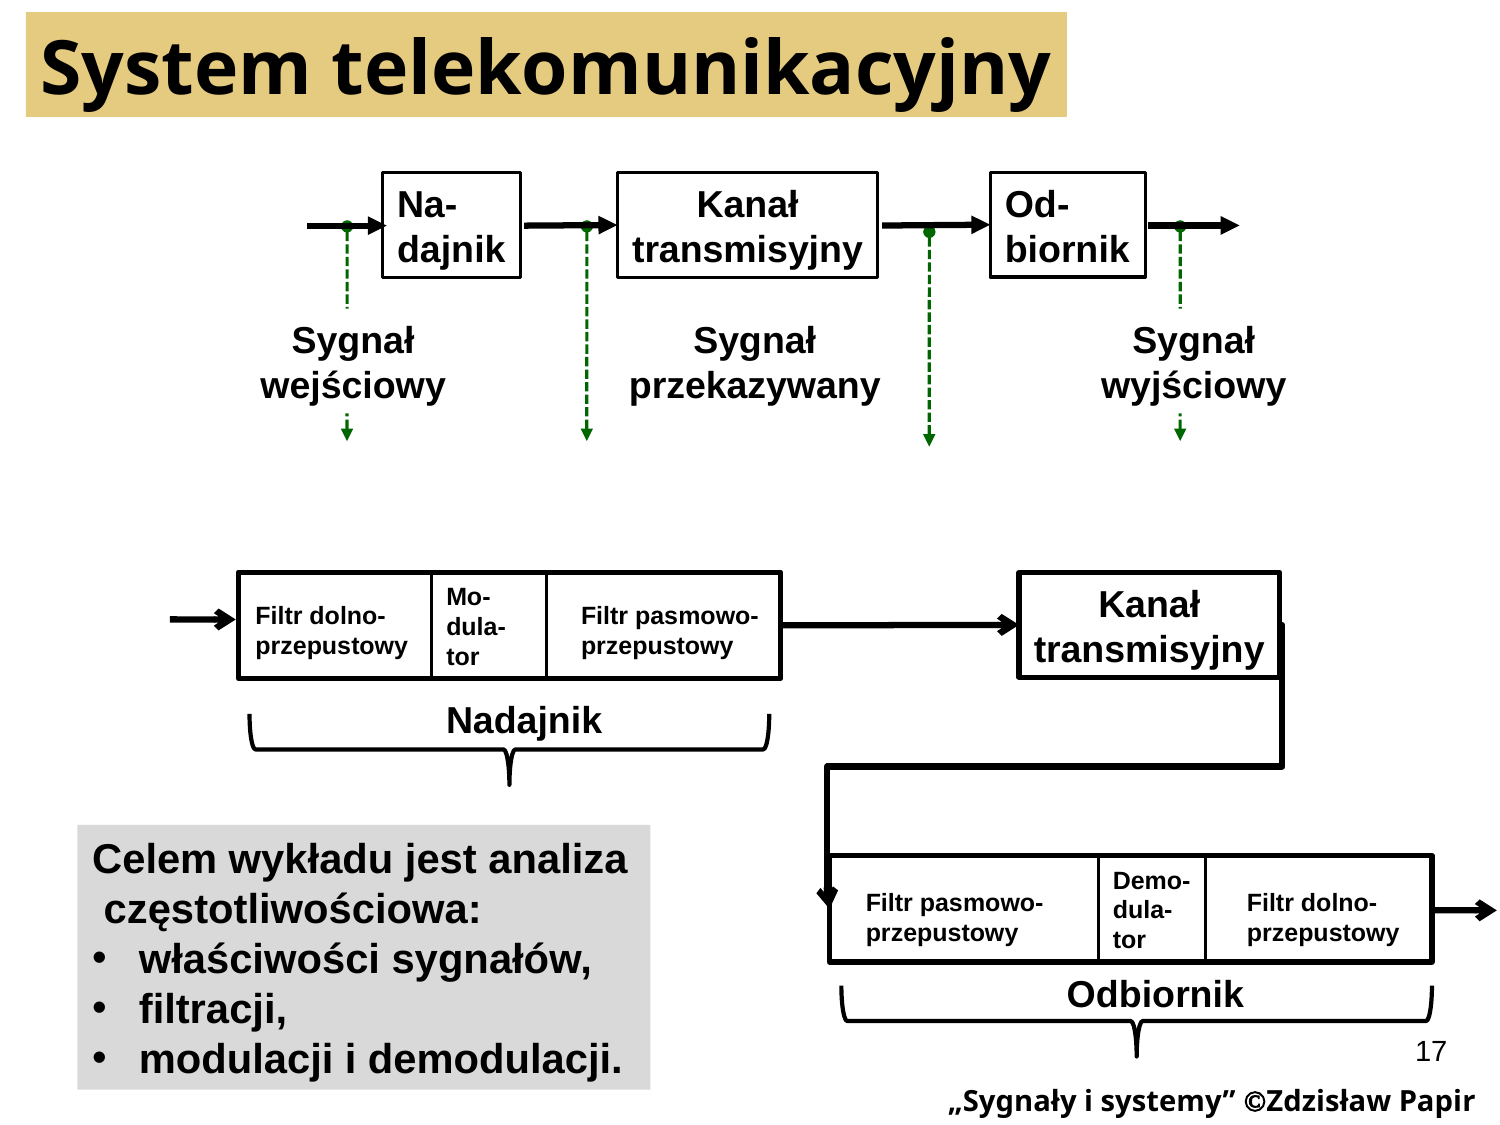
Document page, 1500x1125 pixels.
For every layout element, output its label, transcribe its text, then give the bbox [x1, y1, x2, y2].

text_box Na- dajnik [382, 172, 521, 278]
text_box Celem wykładu jest analiza częstotliwościowa: właściwości sygnałów, filtracji, modulacji i demodulacji. [77, 824, 651, 1090]
slide_number 17 [1149, 1065, 1463, 1101]
text_box Sygnał wyjściowy [1185, 308, 1302, 414]
text_box Sygnał wejściowy [245, 308, 342, 414]
text_box Sygnał wyjściowy [1086, 308, 1175, 414]
text_box Od- biornik [990, 172, 1146, 278]
text_box Sygnał wejściowy [351, 308, 461, 414]
text_box Kanał transmisyjny [617, 172, 878, 278]
text_box Sygnał przekazywany [614, 308, 896, 414]
text_box System telekomunikacyjny [25, 12, 1067, 117]
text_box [169, 571, 1498, 1057]
text_box „Sygnały i systemy” Zdzisław Papir [933, 1074, 1491, 1125]
